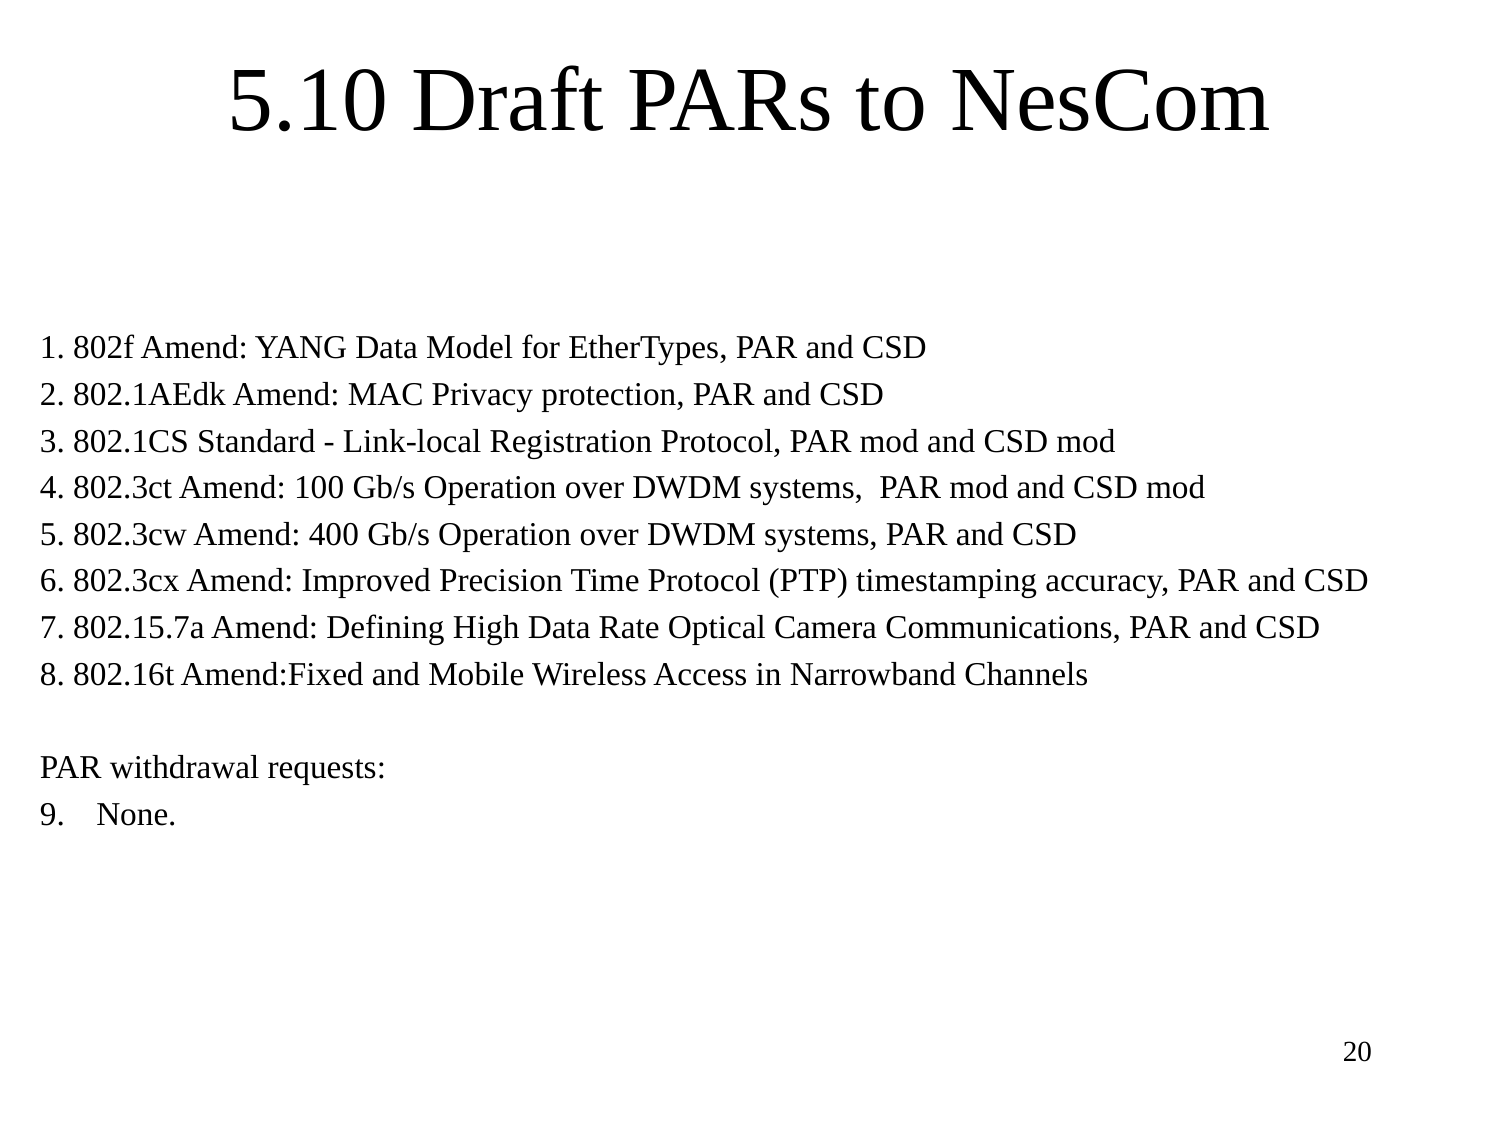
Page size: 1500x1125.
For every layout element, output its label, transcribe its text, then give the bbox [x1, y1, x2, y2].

title 5.10 Draft PARs to NesCom [112, 0, 1388, 188]
slide_number 20 [1074, 1024, 1388, 1101]
list 802f Amend: YANG Data Model for EtherTypes, PAR and CSD 802.1AEdk Amend: MAC Privacy protection, PAR and CSD 802.1CS Standard - Link-local Registration Protocol, PAR mod and CSD mod 802.3ct Amend: 100 Gb/s Operation over DWDM systems, PAR mod and CSD mod 802.3cw Amend: 400 Gb/s Operation over DWDM systems, PAR and CSD 802.3cx Amend: Improved Precision Time Protocol (PTP) timestamping accuracy, PAR and CSD 802.15.7a Amend: Defining High Data Rate Optical Camera Communications, PAR and CSD 802.16t Amend:Fixed and Mobile Wireless Access in Narrowband Channels PAR withdrawal requests: None. [24, 224, 1438, 901]
